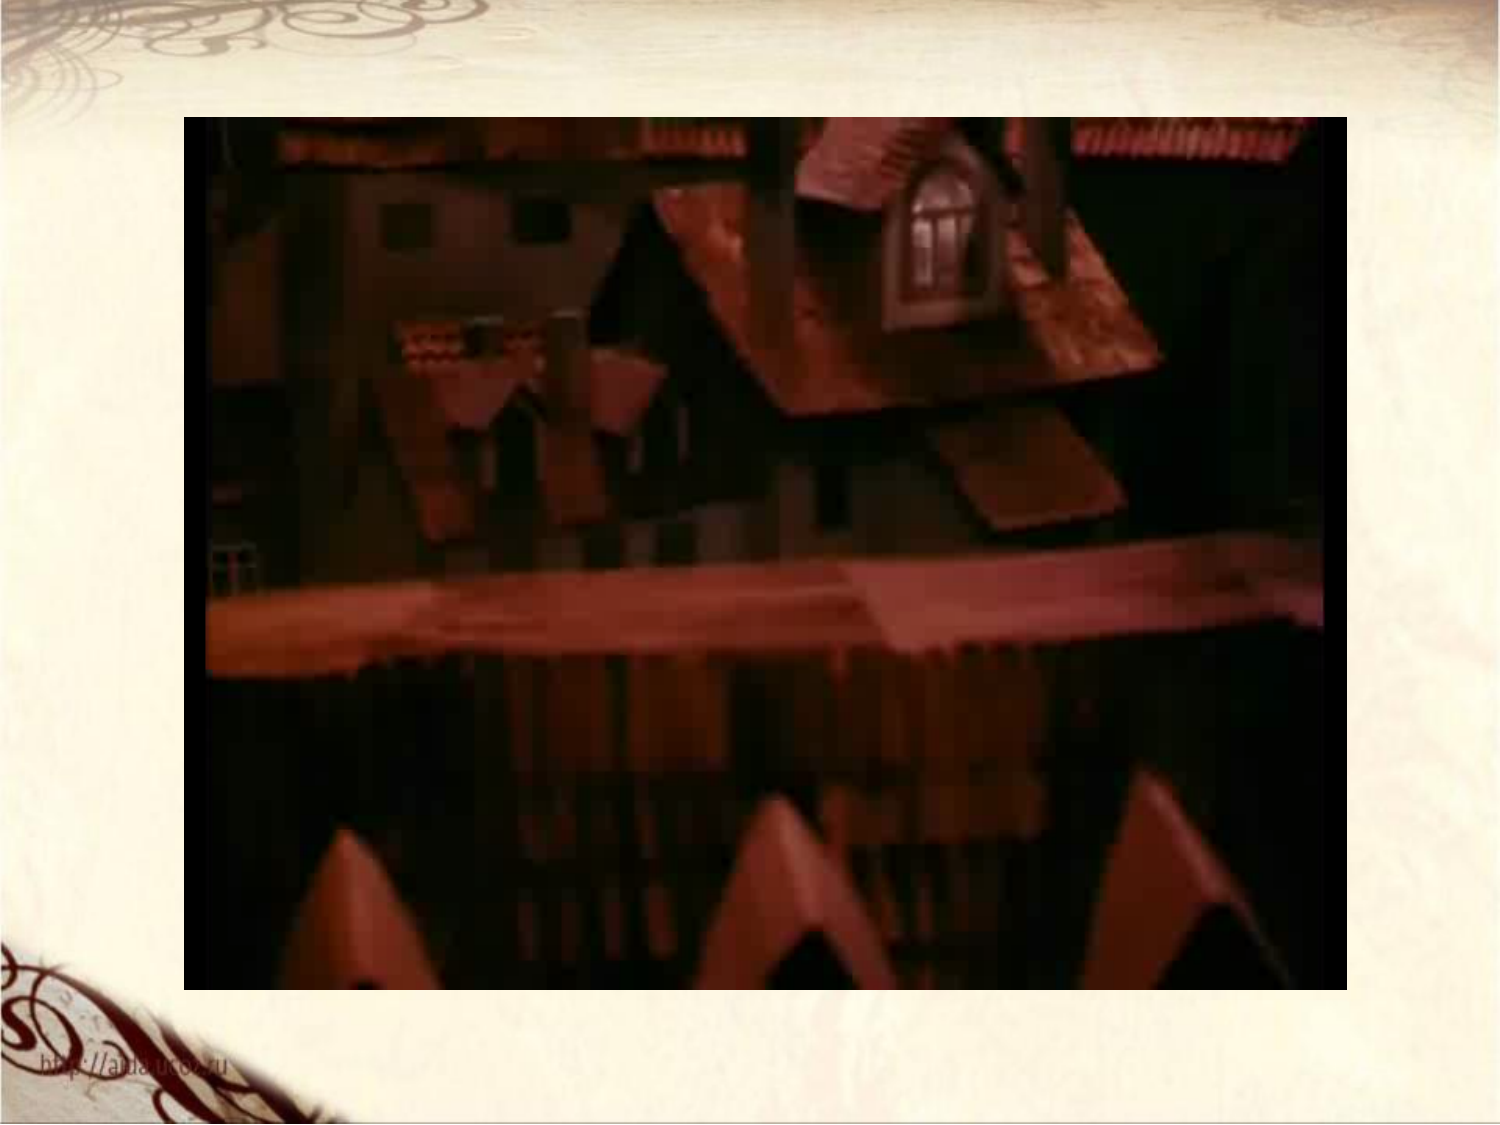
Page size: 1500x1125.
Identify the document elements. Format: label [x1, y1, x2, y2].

text_box [183, 116, 1348, 991]
picture [0, 0, 1500, 1124]
